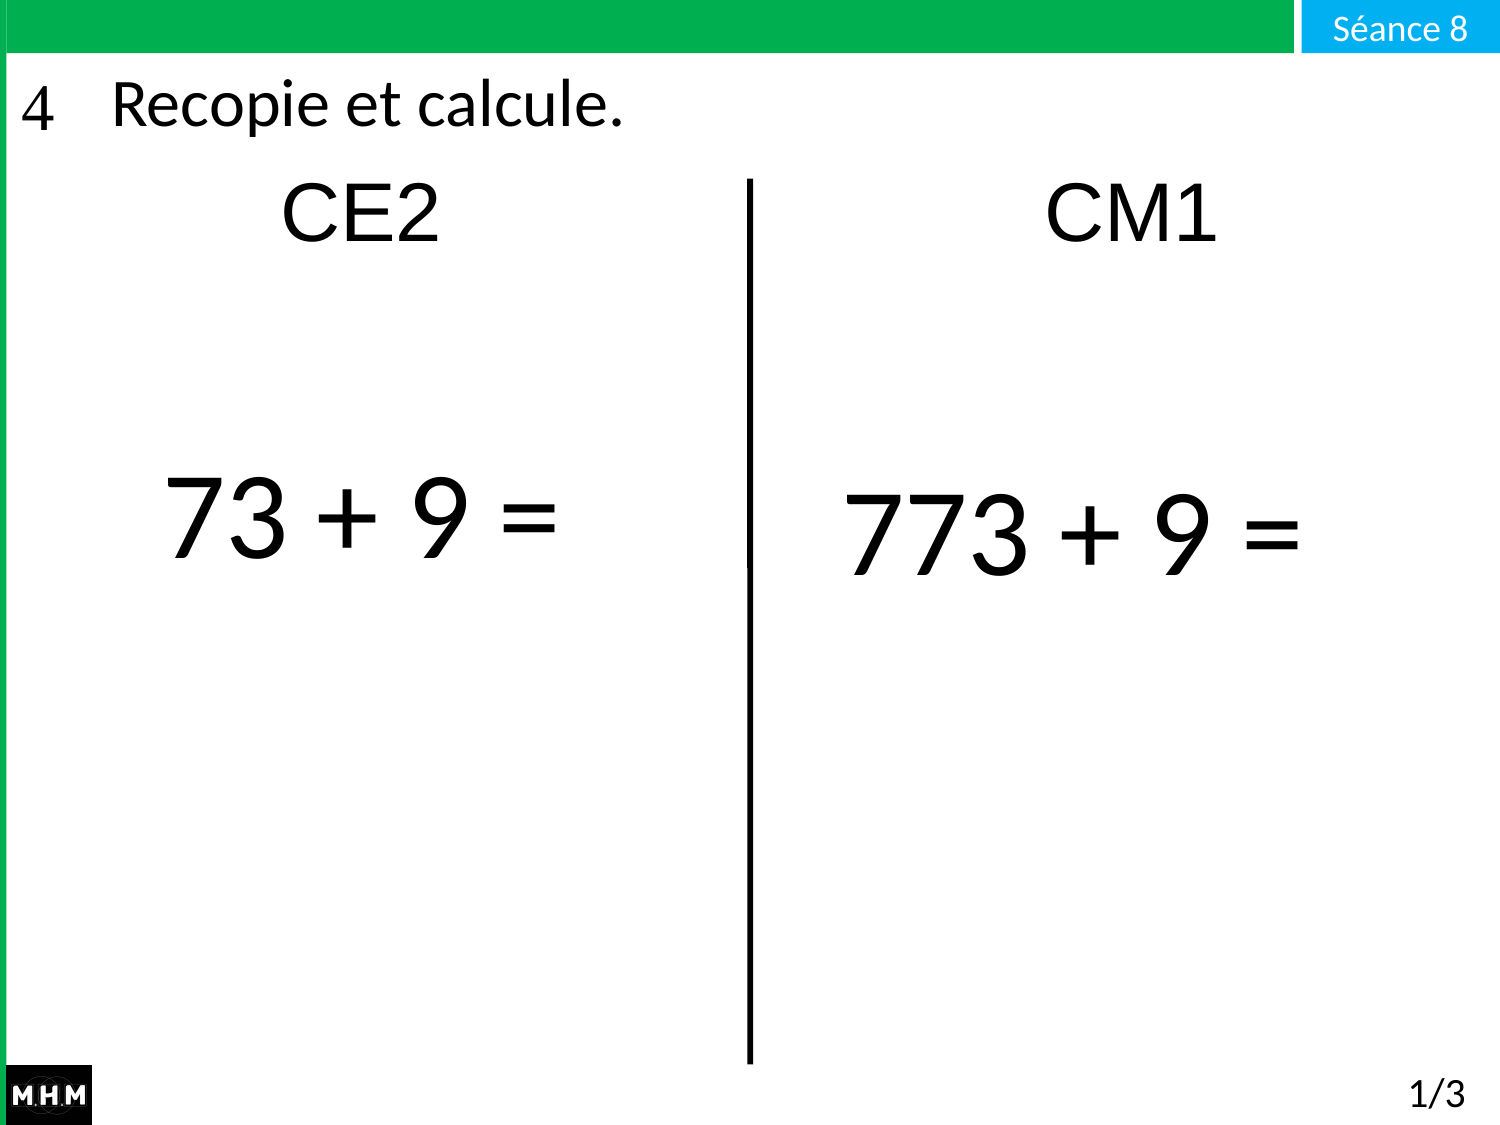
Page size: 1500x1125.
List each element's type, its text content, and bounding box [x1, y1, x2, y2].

text_box 773 + 9 = [826, 442, 1329, 608]
text_box 73 + 9 = [147, 425, 591, 591]
title Recopie et calcule. [96, 60, 1391, 150]
picture [6, 1065, 92, 1125]
list 1/3 [1373, 1064, 1500, 1125]
text_box CE2 CM1 [265, 150, 1240, 259]
